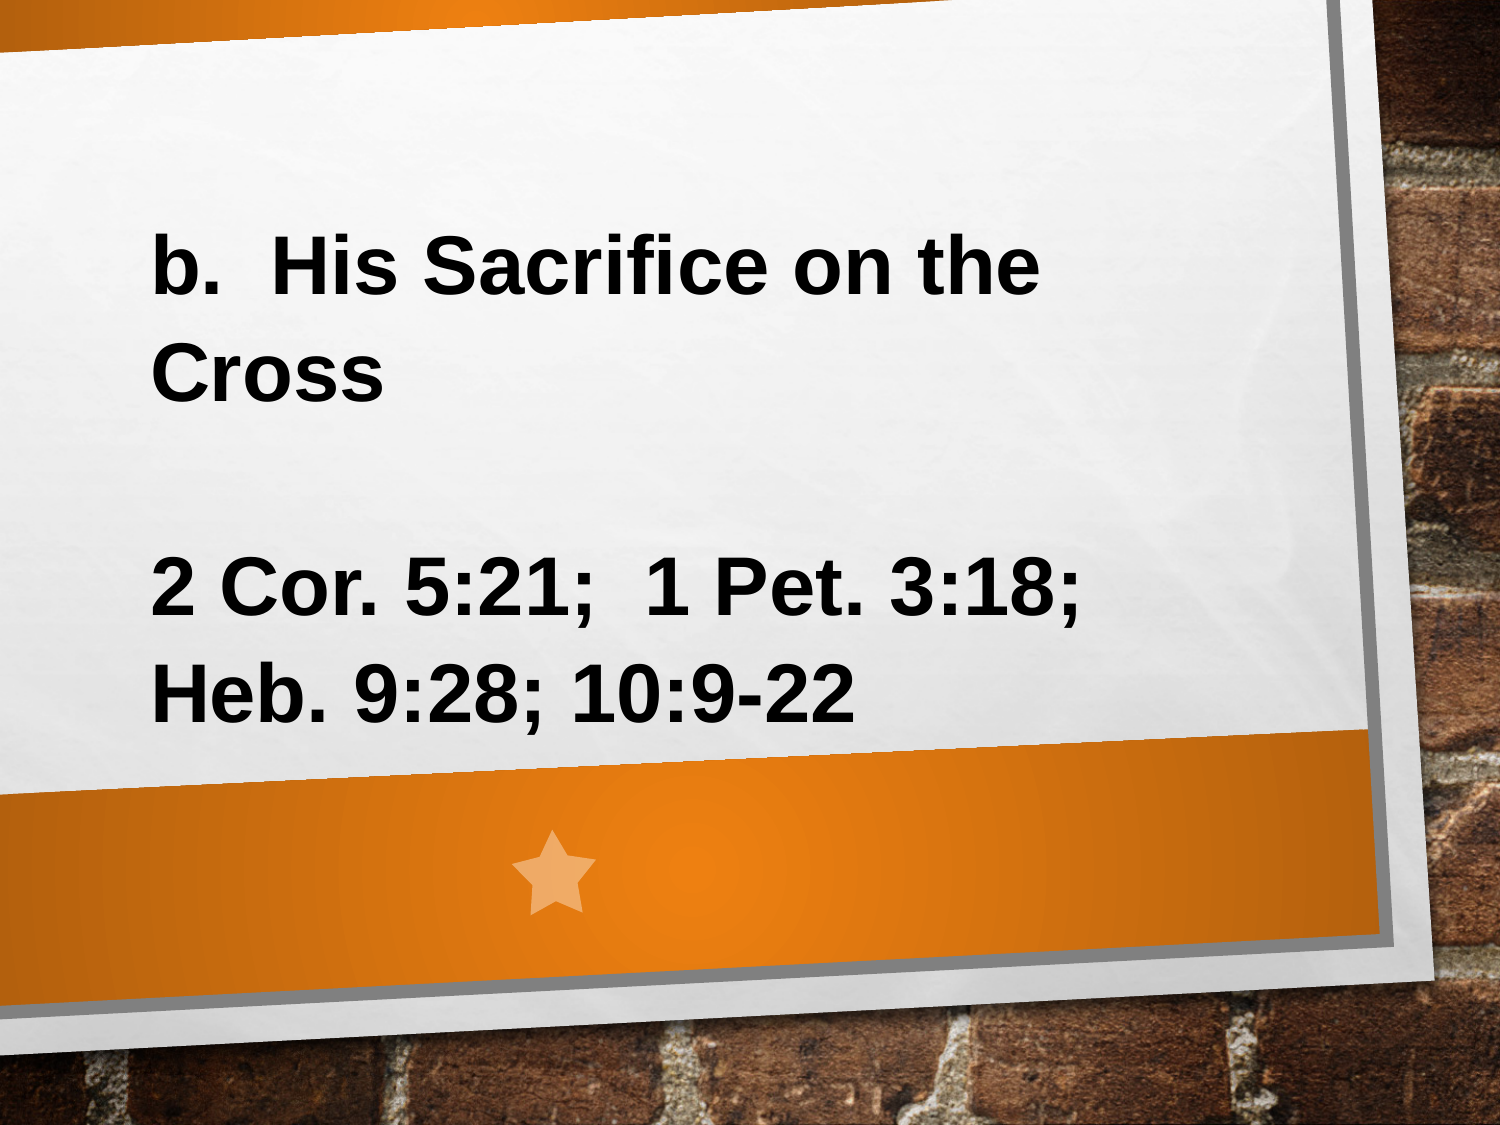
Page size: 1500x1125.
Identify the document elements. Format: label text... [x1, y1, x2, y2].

picture [0, 0, 1500, 1125]
text_box b. His Sacrifice on the Cross 2 Cor. 5:21; 1 Pet. 3:18; Heb. 9:28; 10:9-22 [135, 196, 1244, 747]
